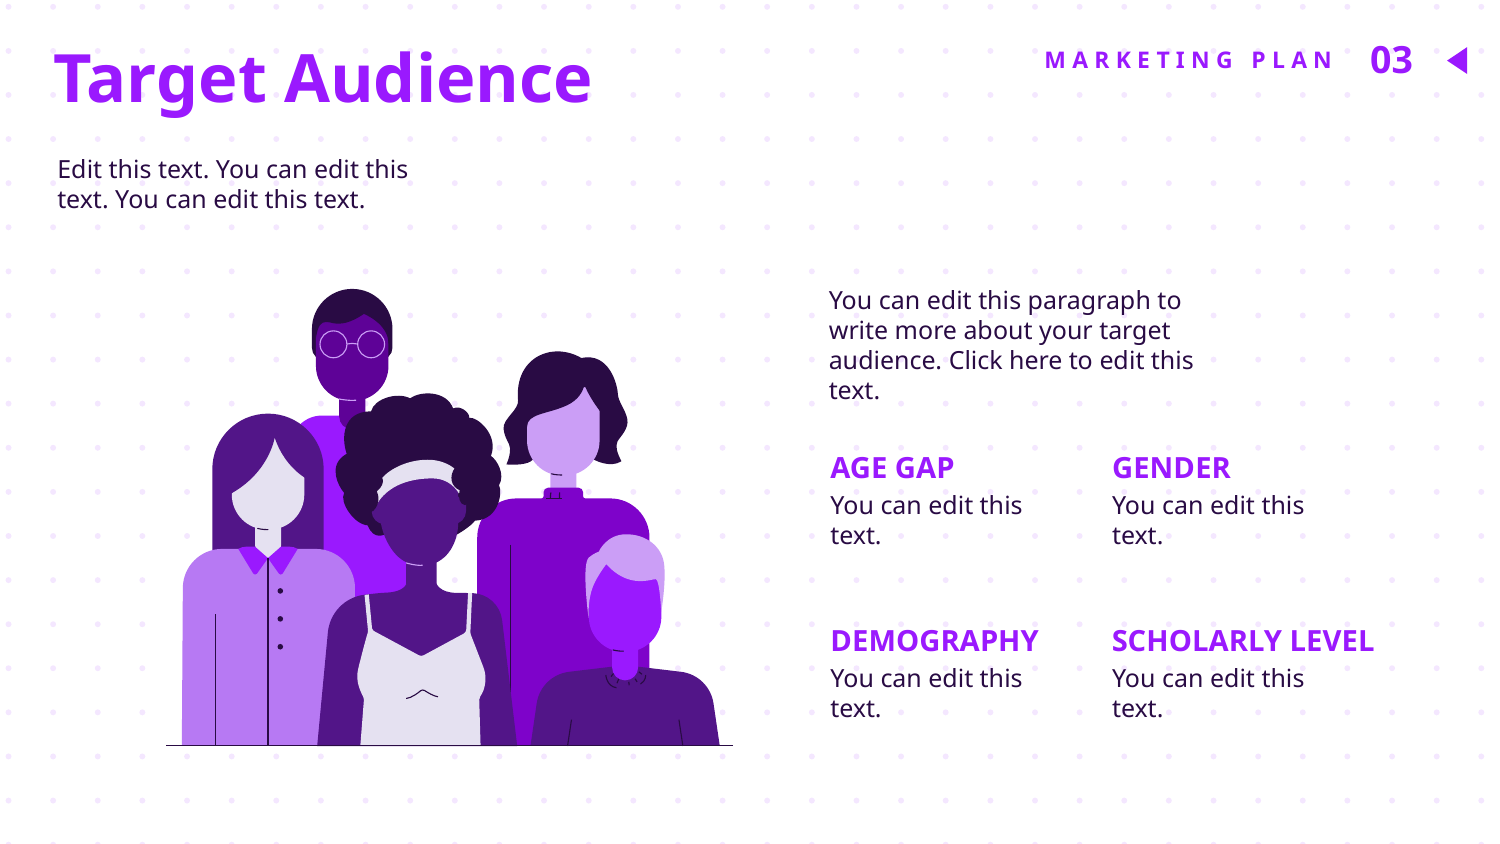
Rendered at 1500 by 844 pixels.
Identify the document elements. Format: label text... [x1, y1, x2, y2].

text_box SCHOLARLY LEVEL [1111, 622, 1413, 658]
text_box You can edit this text. [830, 662, 1031, 723]
text_box 03 [1365, 36, 1414, 82]
text_box Target Audience [53, 35, 737, 116]
text_box GENDER [1112, 449, 1312, 485]
text_box DEMOGRAPHY [830, 622, 1072, 658]
text_box You can edit this text. [830, 489, 1031, 550]
text_box You can edit this text. [1112, 489, 1312, 550]
text_box Edit this text. You can edit this text. You can edit this text. [57, 153, 467, 214]
text_box MARKETING PLAN [943, 45, 1333, 73]
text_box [165, 288, 734, 747]
text_box [1444, 45, 1470, 76]
text_box You can edit this text. [1112, 662, 1312, 723]
text_box AGE GAP [830, 449, 1031, 485]
text_box You can edit this paragraph to write more about your target audience. Click here to edit this text. [828, 284, 1238, 404]
